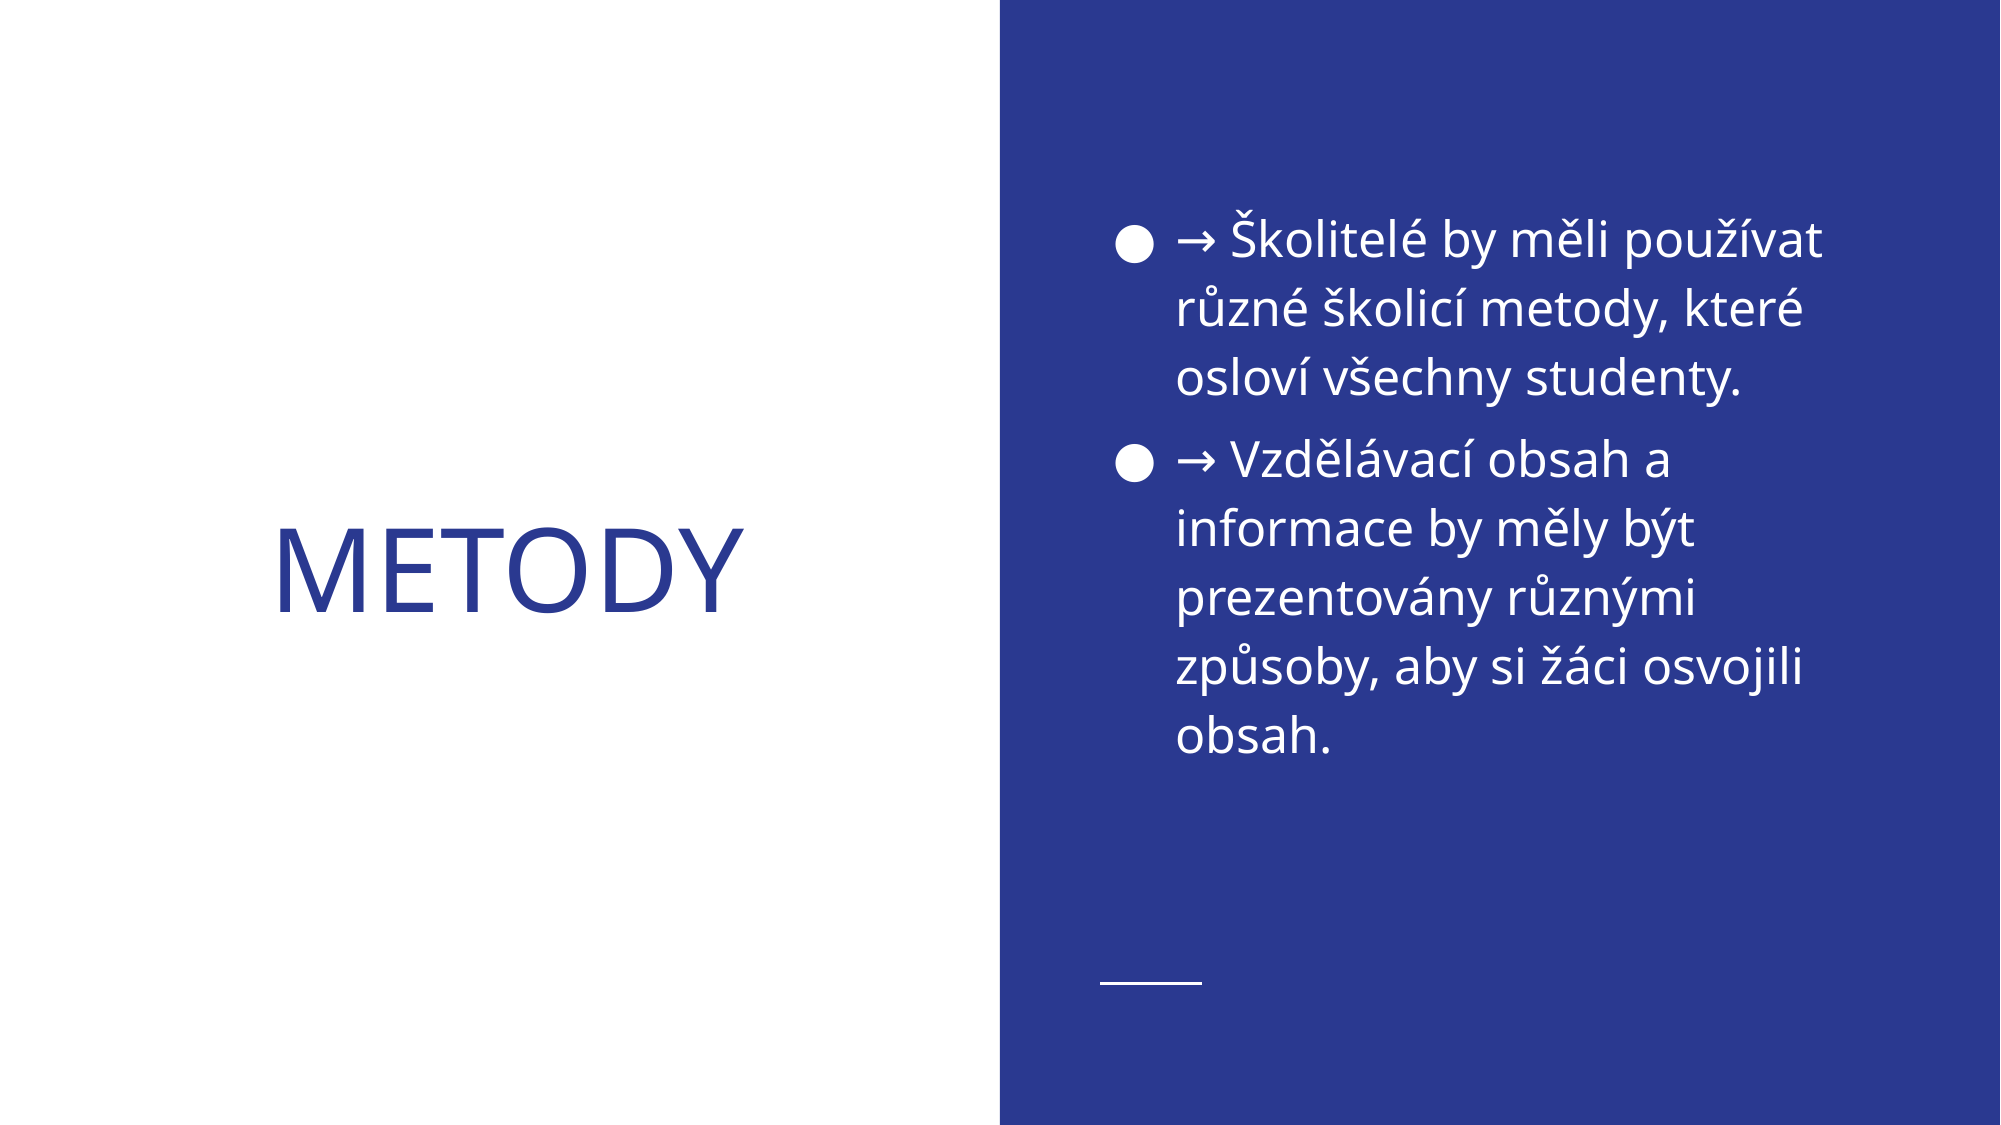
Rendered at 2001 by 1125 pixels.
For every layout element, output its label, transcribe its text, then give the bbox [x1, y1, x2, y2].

text_box → Školitelé by měli používat různé školicí metody, které osloví všechny studenty. → Vzdělávací obsah a informace by měly být prezentovány různými způsoby, aby si žáci osvojili obsah. [1080, 158, 1920, 967]
title METODY [64, 469, 950, 656]
